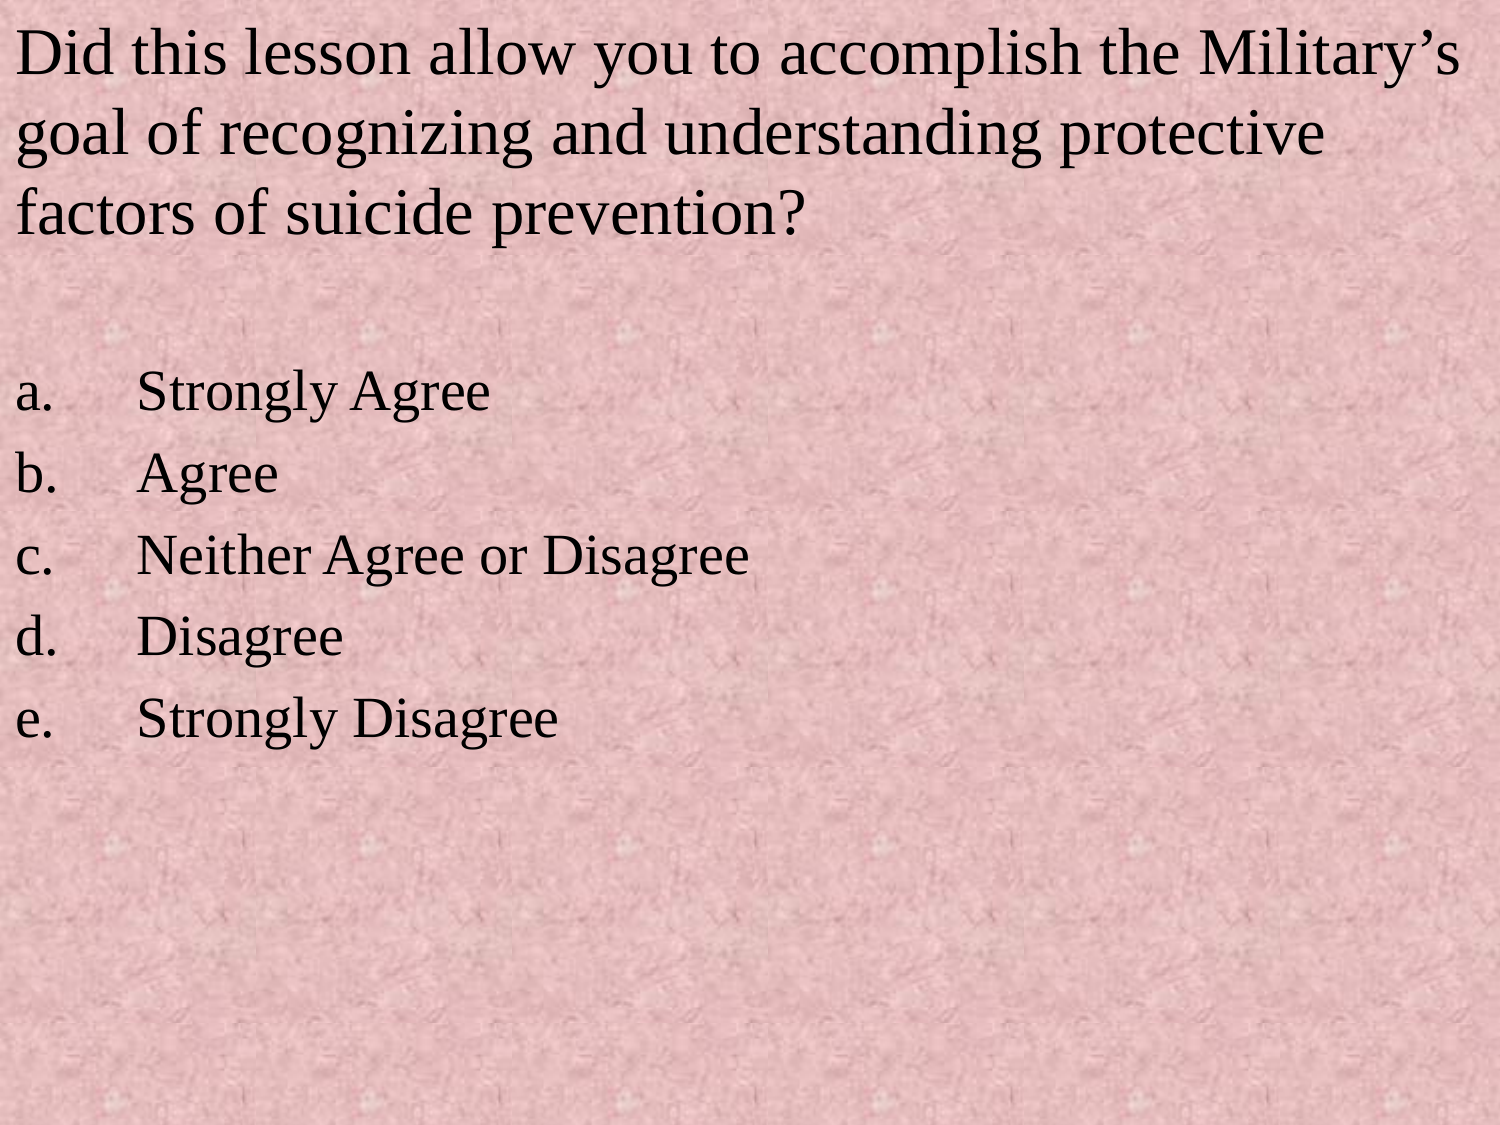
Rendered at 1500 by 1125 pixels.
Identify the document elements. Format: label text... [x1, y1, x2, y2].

list Did this lesson allow you to accomplish the Military’s goal of recognizing and understanding protective factors of suicide prevention? Strongly Agree Agree Neither Agree or Disagree Disagree Strongly Disagree [0, 0, 1500, 1125]
